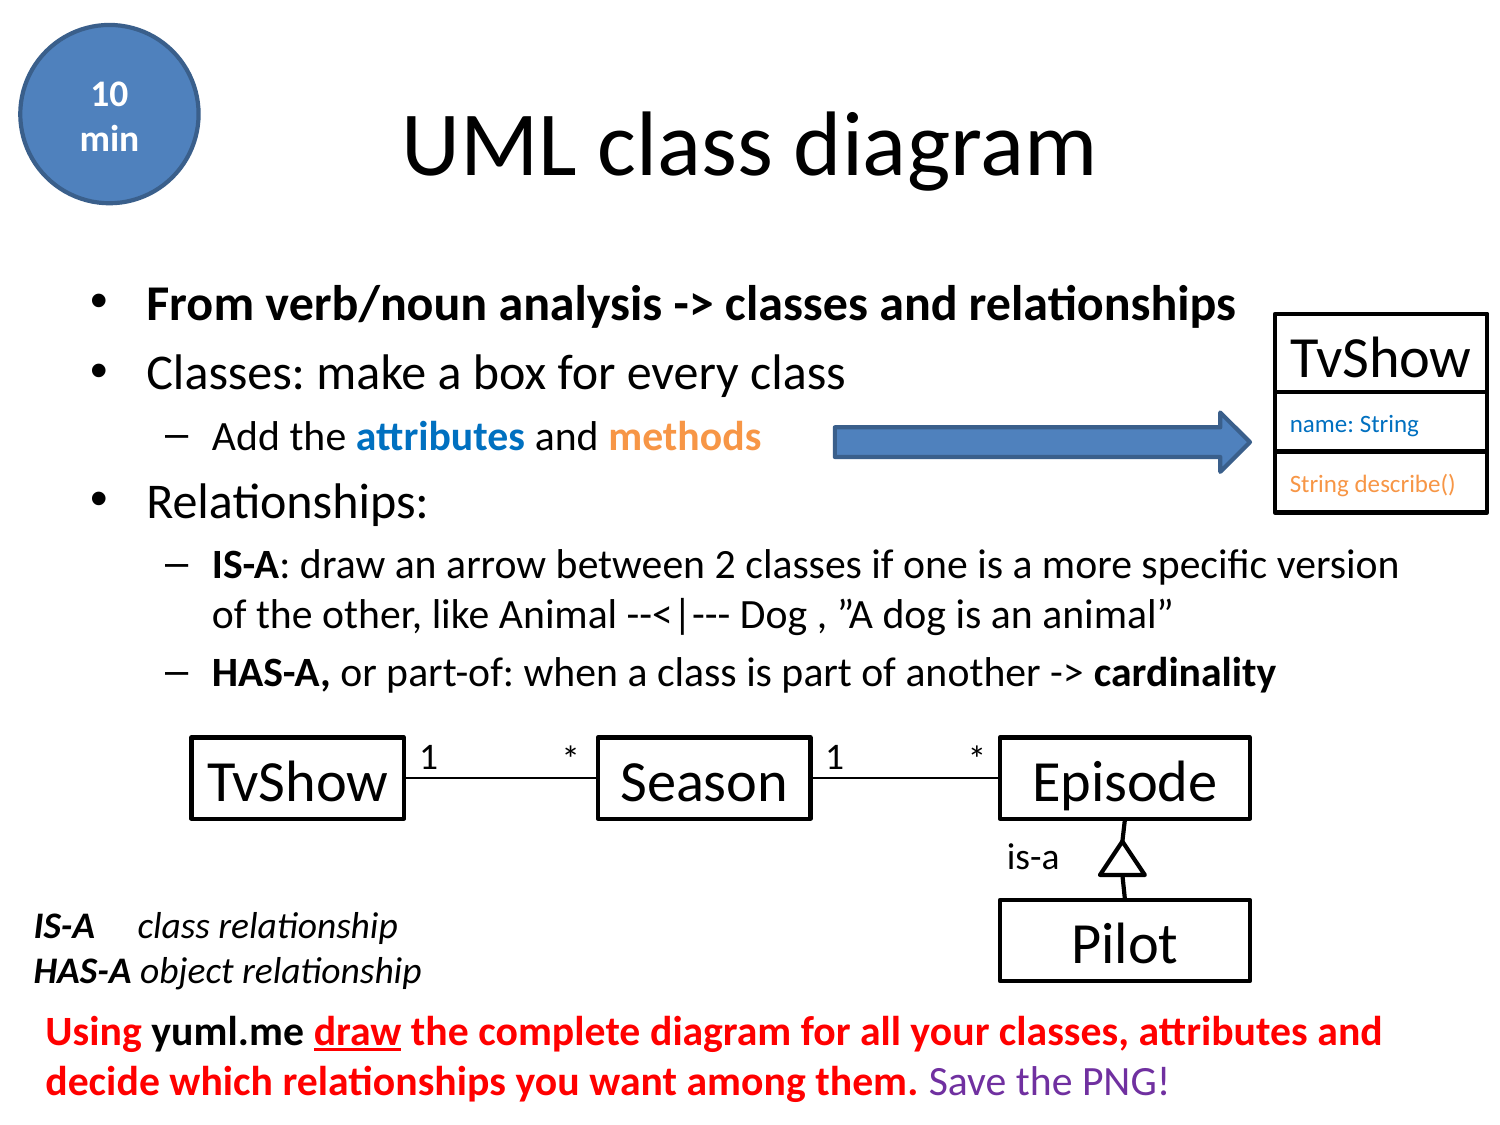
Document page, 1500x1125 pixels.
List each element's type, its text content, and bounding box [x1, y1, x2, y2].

text_box IS-A class relationship HAS-A object relationship [18, 893, 482, 999]
text_box 10 min [18, 22, 201, 206]
list From verb/noun analysis -> classes and relationships Classes: make a box for every class Add the attributes and methods Relationships: IS-A: draw an arrow between 2 classes if one is a more specific version of the other, like Animal --<|--- Dog , ”A dog is an animal” HAS-A, or part-of: when a class is part of another -> cardinality [75, 262, 1425, 1005]
title UML class diagram [75, 45, 1425, 233]
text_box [1274, 313, 1488, 513]
text_box [832, 410, 1253, 474]
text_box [191, 724, 1251, 982]
text_box Using yuml.me draw the complete diagram for all your classes, attributes and decide which relationships you want among them. Save the PNG! [30, 996, 1409, 1112]
